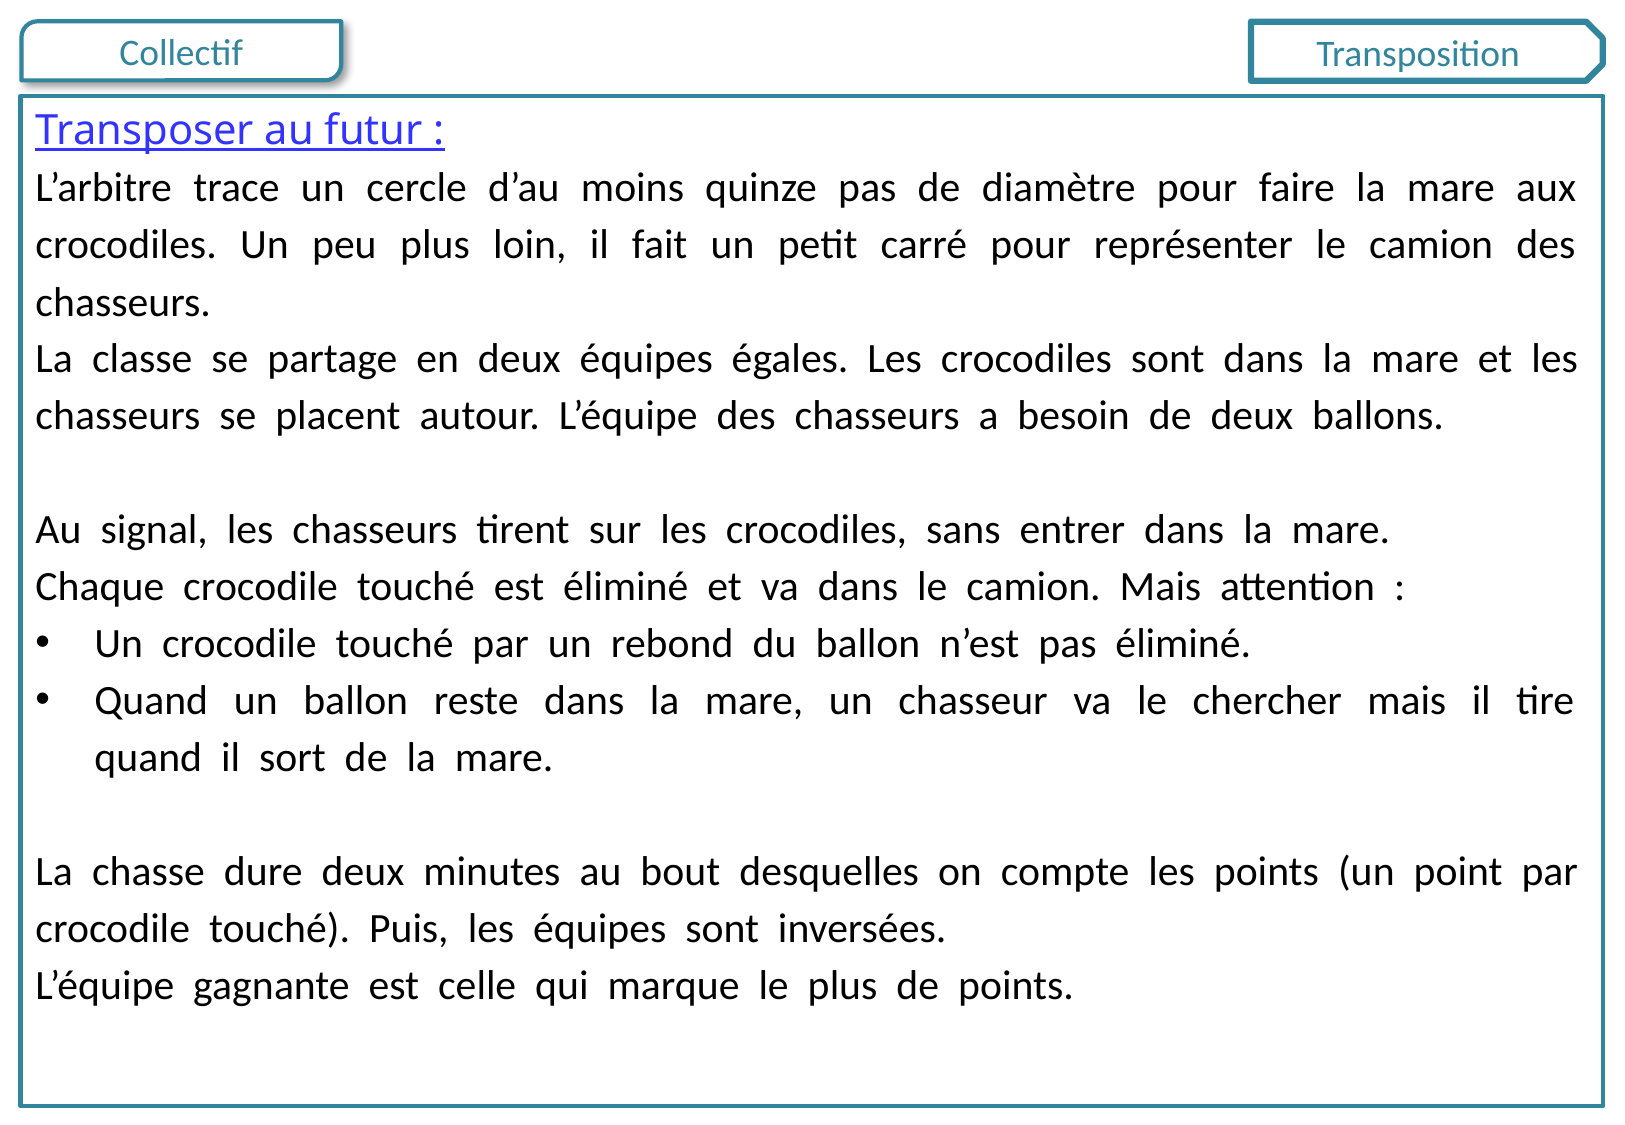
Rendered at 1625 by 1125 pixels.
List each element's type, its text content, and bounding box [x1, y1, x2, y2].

list Transposition [1251, 21, 1585, 81]
list Transposer au futur : L’arbitre trace un cercle d’au moins quinze pas de diamètre pour faire la mare aux crocodiles. Un peu plus loin, il fait un petit carré pour représenter le camion des chasseurs. La classe se partage en deux équipes égales. Les crocodiles sont dans la mare et les chasseurs se placent autour. L’équipe des chasseurs a besoin de deux ballons. Au signal, les chasseurs tirent sur les crocodiles, sans entrer dans la mare. Chaque crocodile touché est éliminé et va dans le camion. Mais attention : Un crocodile touché par un rebond du ballon n’est pas éliminé. Quand un ballon reste dans la mare, un chasseur va le chercher mais il tire quand il sort de la mare. La chasse dure deux minutes au bout desquelles on compte les points (un point par crocodile touché). Puis, les équipes sont inversées. L’équipe gagnante est celle qui marque le plus de points. [18, 94, 1605, 1108]
